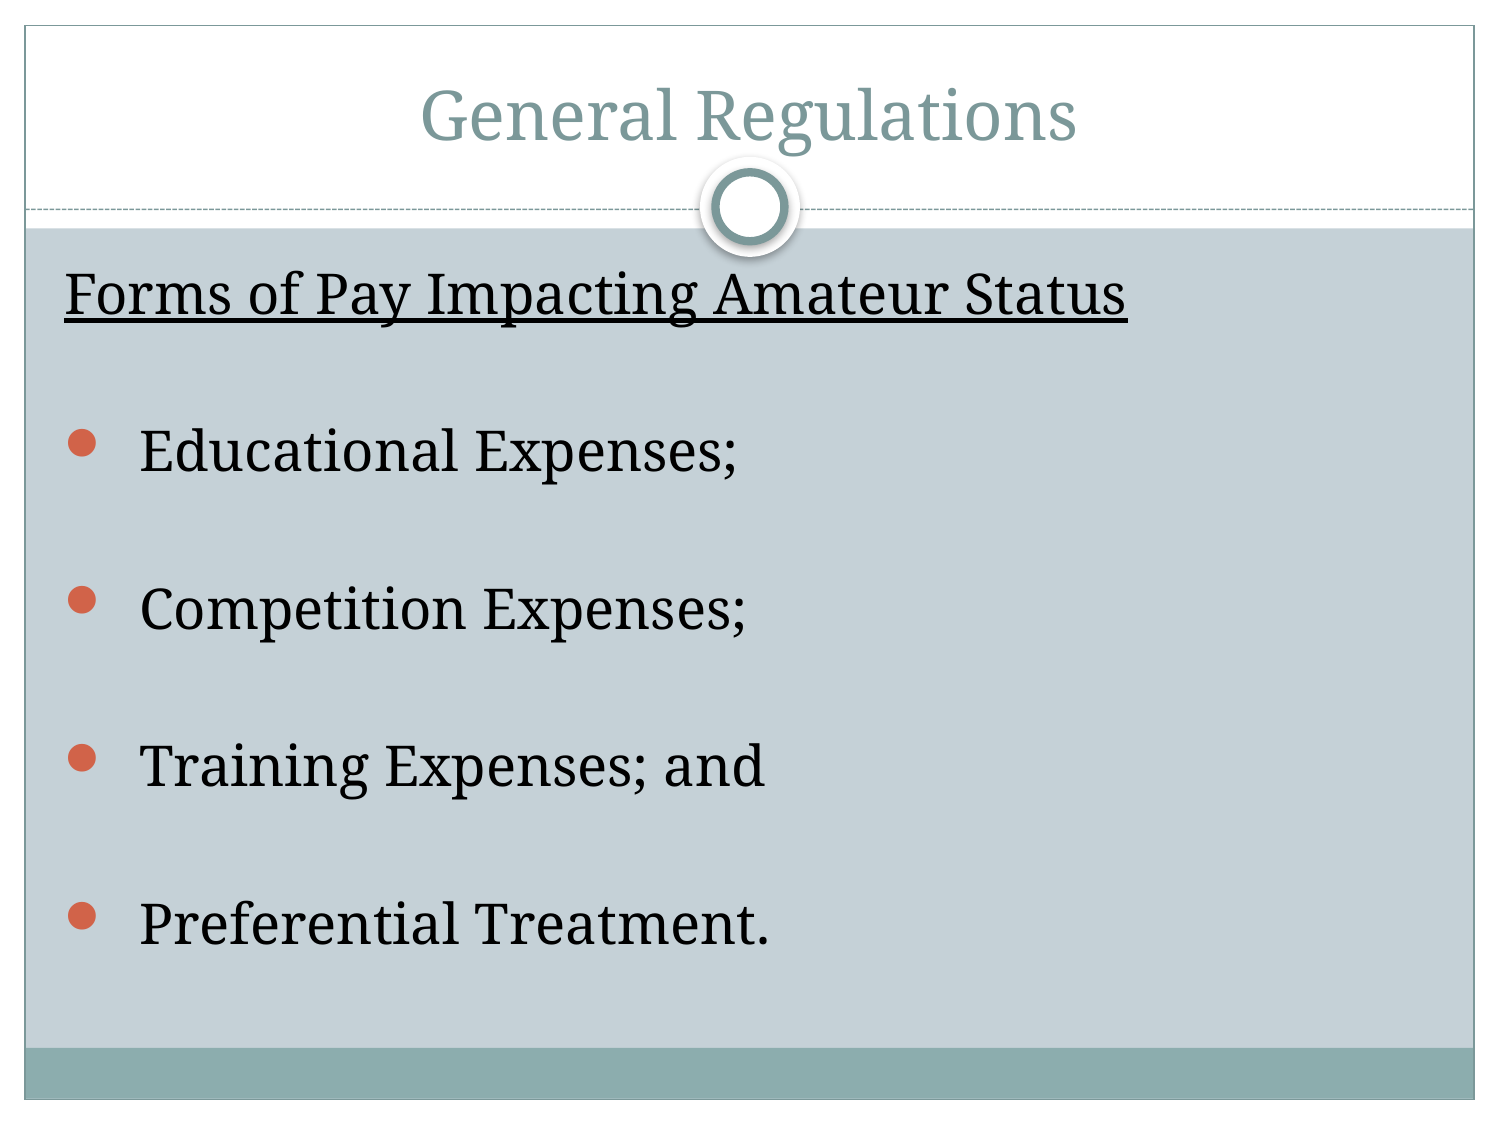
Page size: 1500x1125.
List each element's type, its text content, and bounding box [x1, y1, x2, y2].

title General Regulations [49, 37, 1450, 162]
list Forms of Pay Impacting Amateur Status Educational Expenses; Competition Expenses; Training Expenses; and Preferential Treatment. [49, 250, 1445, 1001]
